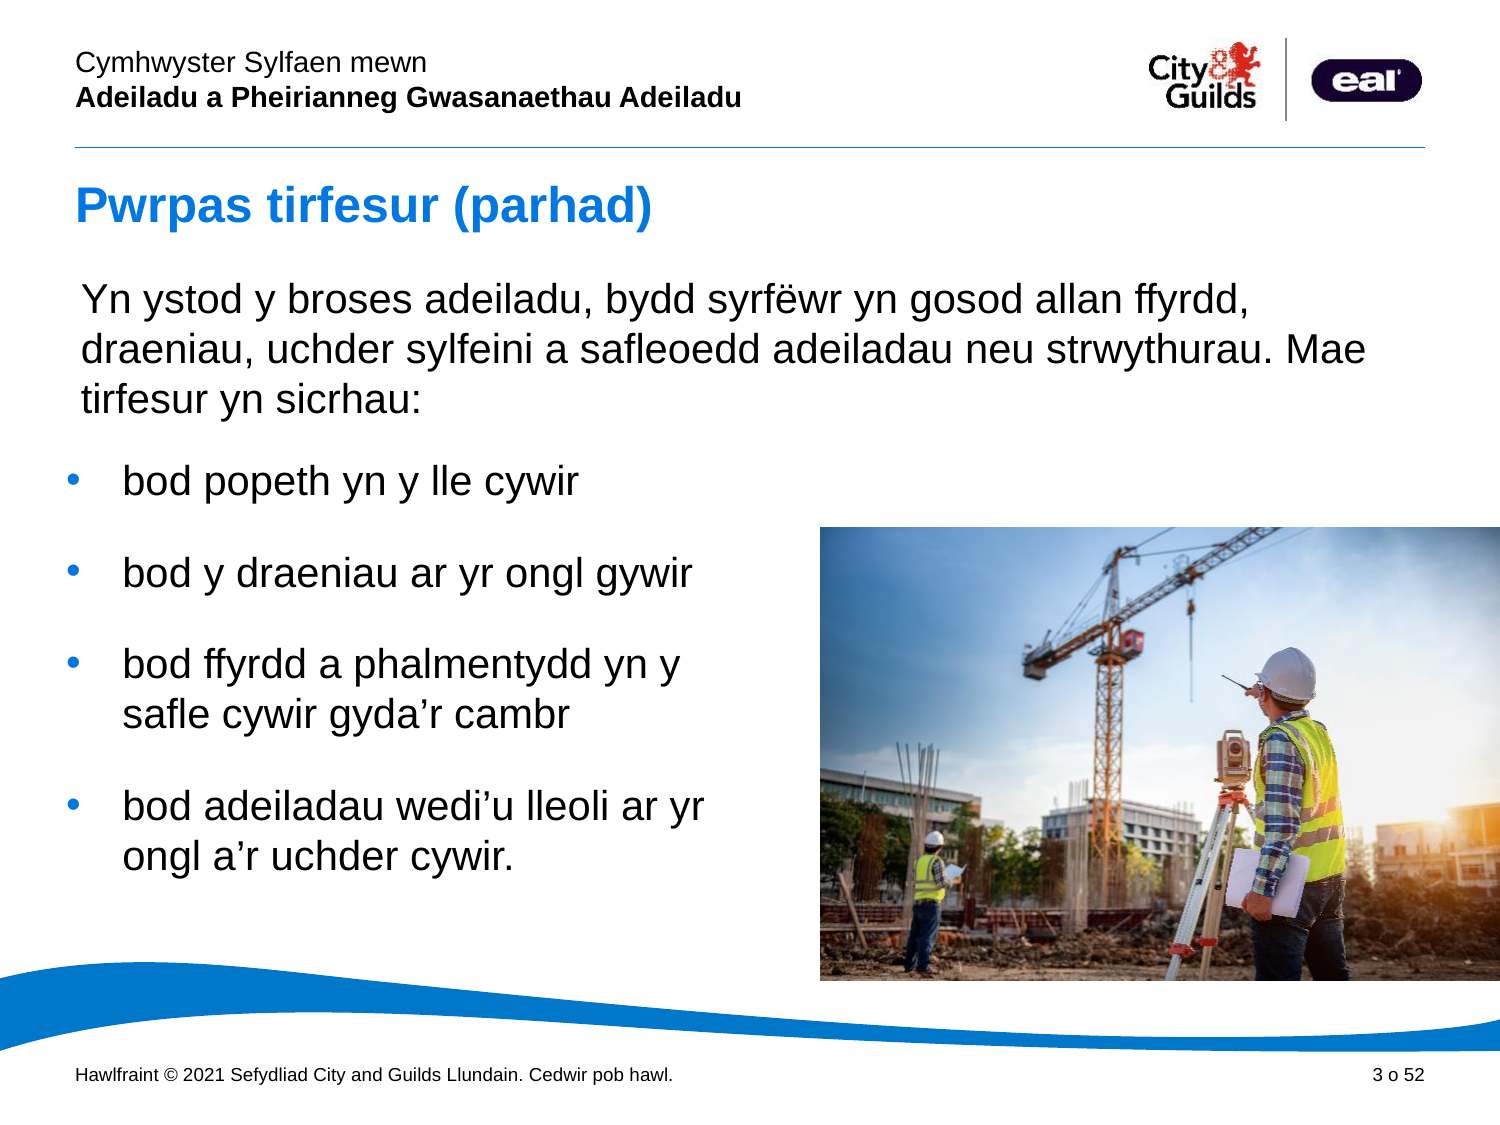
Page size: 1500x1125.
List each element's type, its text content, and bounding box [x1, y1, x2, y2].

text_box Yn ystod y broses adeiladu, bydd syrfëwr yn gosod allan ffyrdd, draeniau, uchder sylfeini a safleoedd adeiladau neu strwythurau. Mae tirfesur yn sicrhau: [66, 264, 1416, 430]
list bod popeth yn y lle cywir bod y draeniau ar yr ongl gywir bod ffyrdd a phalmentydd yn y safle cywir gyda’r cambr bod adeiladau wedi’u lleoli ar yr ongl a’r uchder cywir. [65, 453, 774, 1055]
picture [819, 527, 1500, 981]
title Pwrpas tirfesur (parhad) [74, 172, 1426, 236]
picture [1149, 38, 1422, 121]
